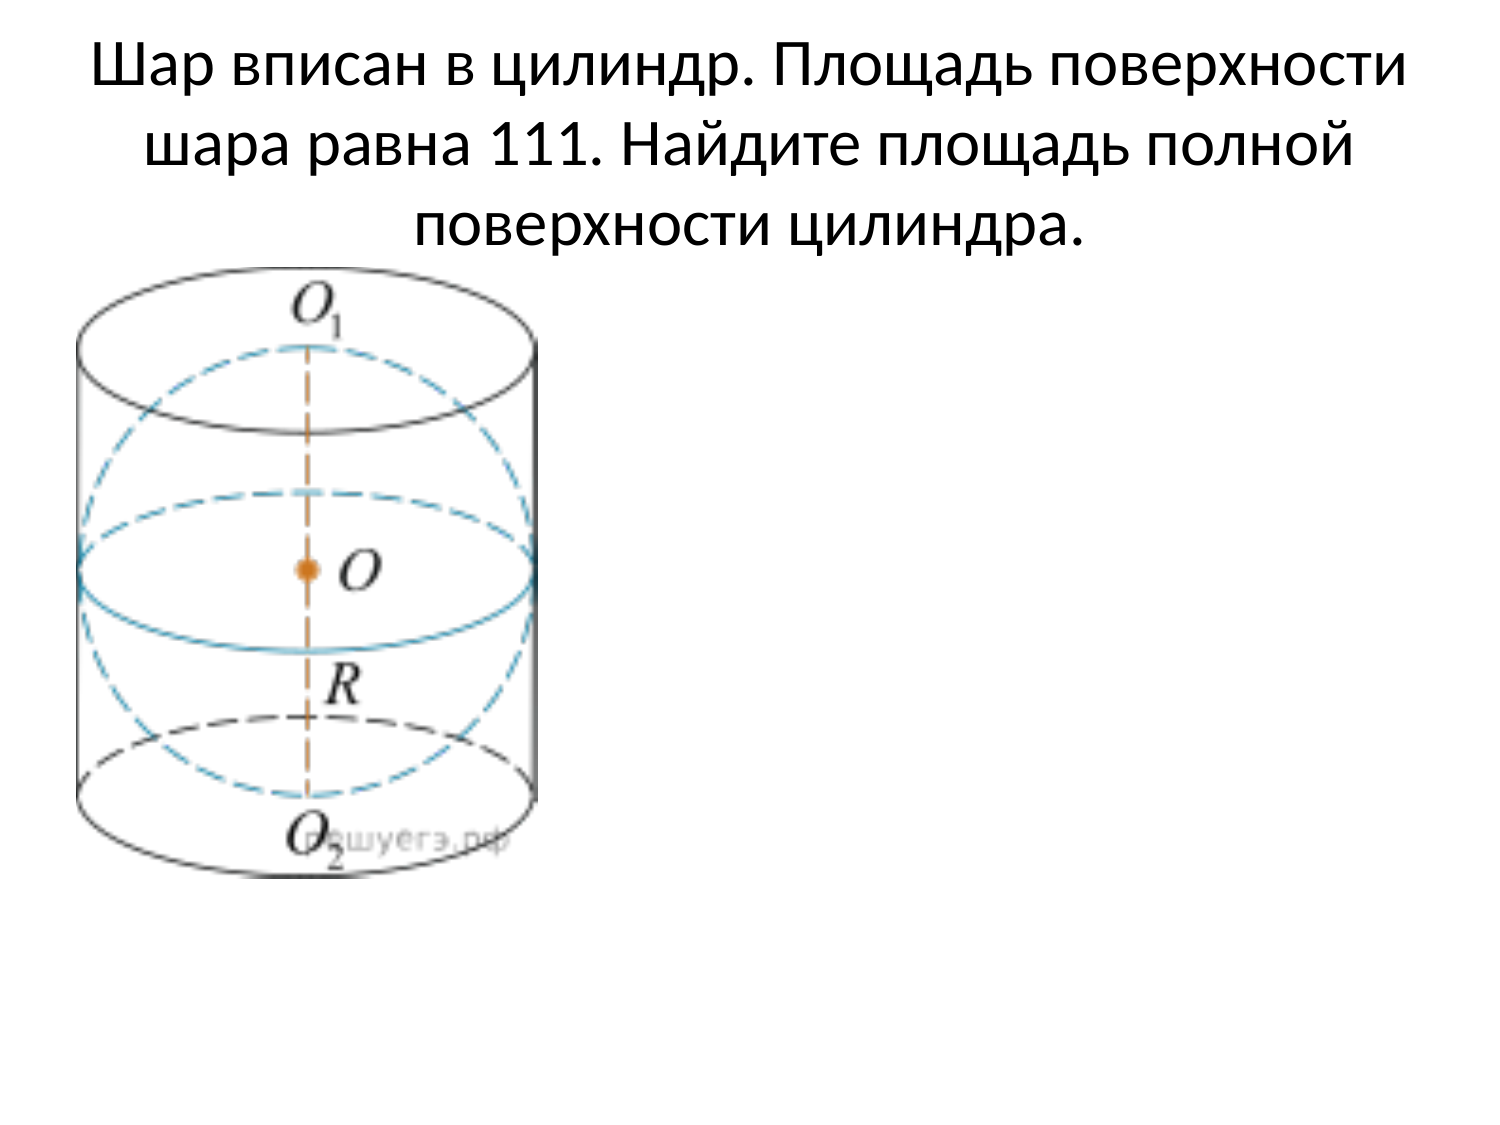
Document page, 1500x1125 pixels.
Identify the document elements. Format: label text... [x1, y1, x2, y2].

title Шар вписан в цилиндр. Площадь поверхности шара равна 111. Найдите площадь полной поверхности цилиндра. [75, 45, 1425, 233]
picture [76, 266, 538, 880]
